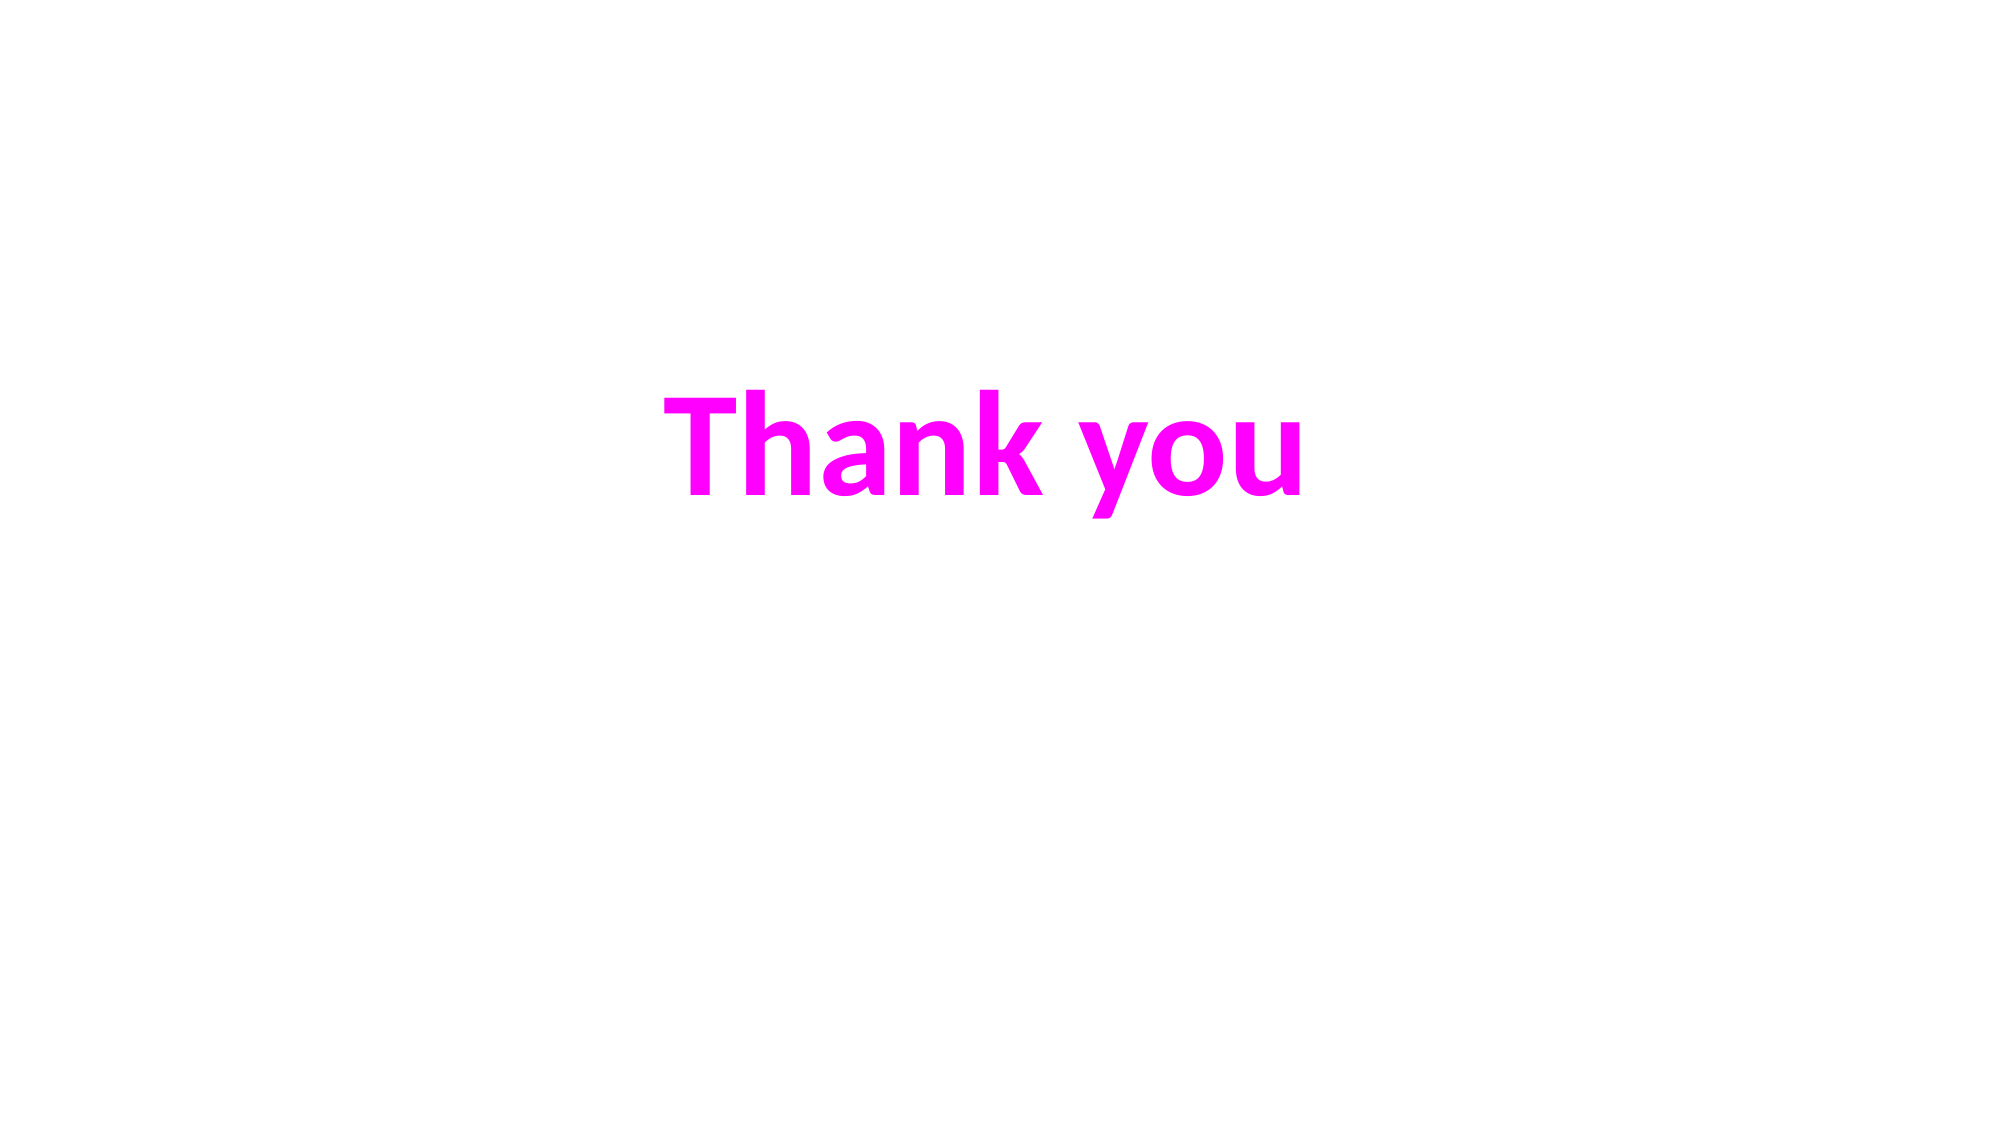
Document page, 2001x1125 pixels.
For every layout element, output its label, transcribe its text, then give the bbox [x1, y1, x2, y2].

text_box Thank you [648, 337, 1325, 533]
